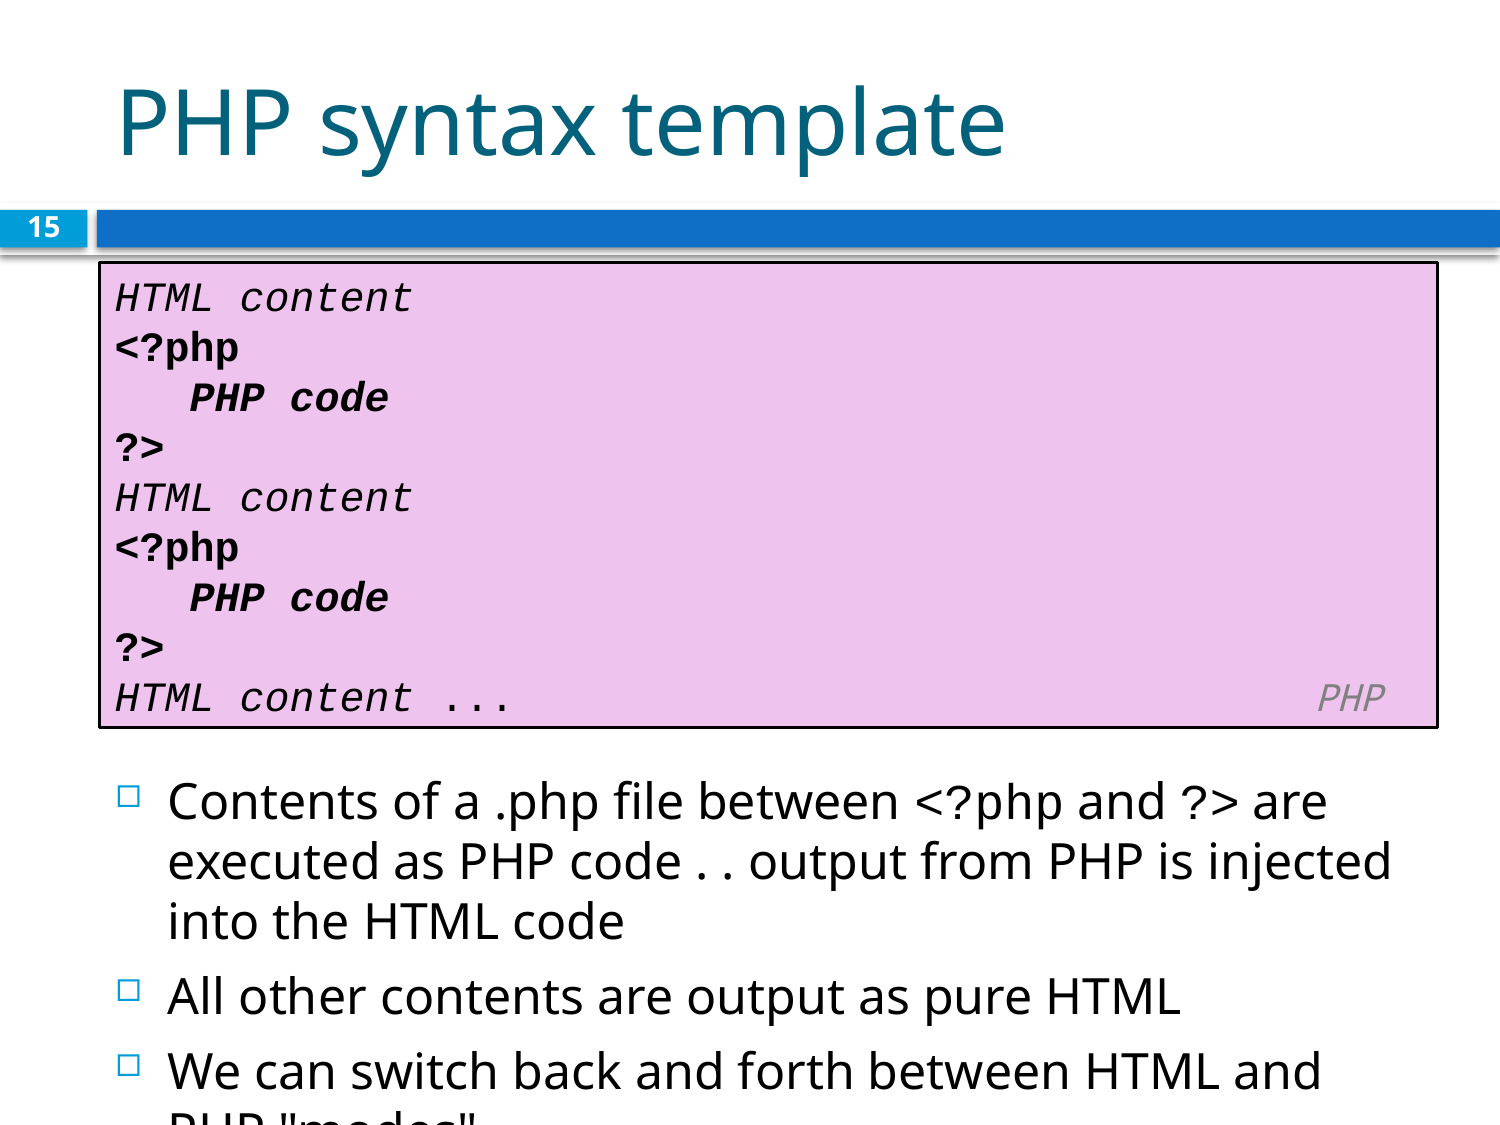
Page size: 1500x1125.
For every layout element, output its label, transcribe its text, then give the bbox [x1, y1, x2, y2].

slide_number 15 [0, 208, 88, 249]
text_box HTML content <?php PHP code ?> HTML content <?php PHP code ?> HTML content ... PHP [99, 262, 1438, 728]
list Contents of a .php file between <?php and ?> are executed as PHP code . . output from PHP is injected into the HTML code All other contents are output as pure HTML We can switch back and forth between HTML and PHP "modes" [100, 762, 1439, 938]
title PHP syntax template [100, 37, 1439, 201]
